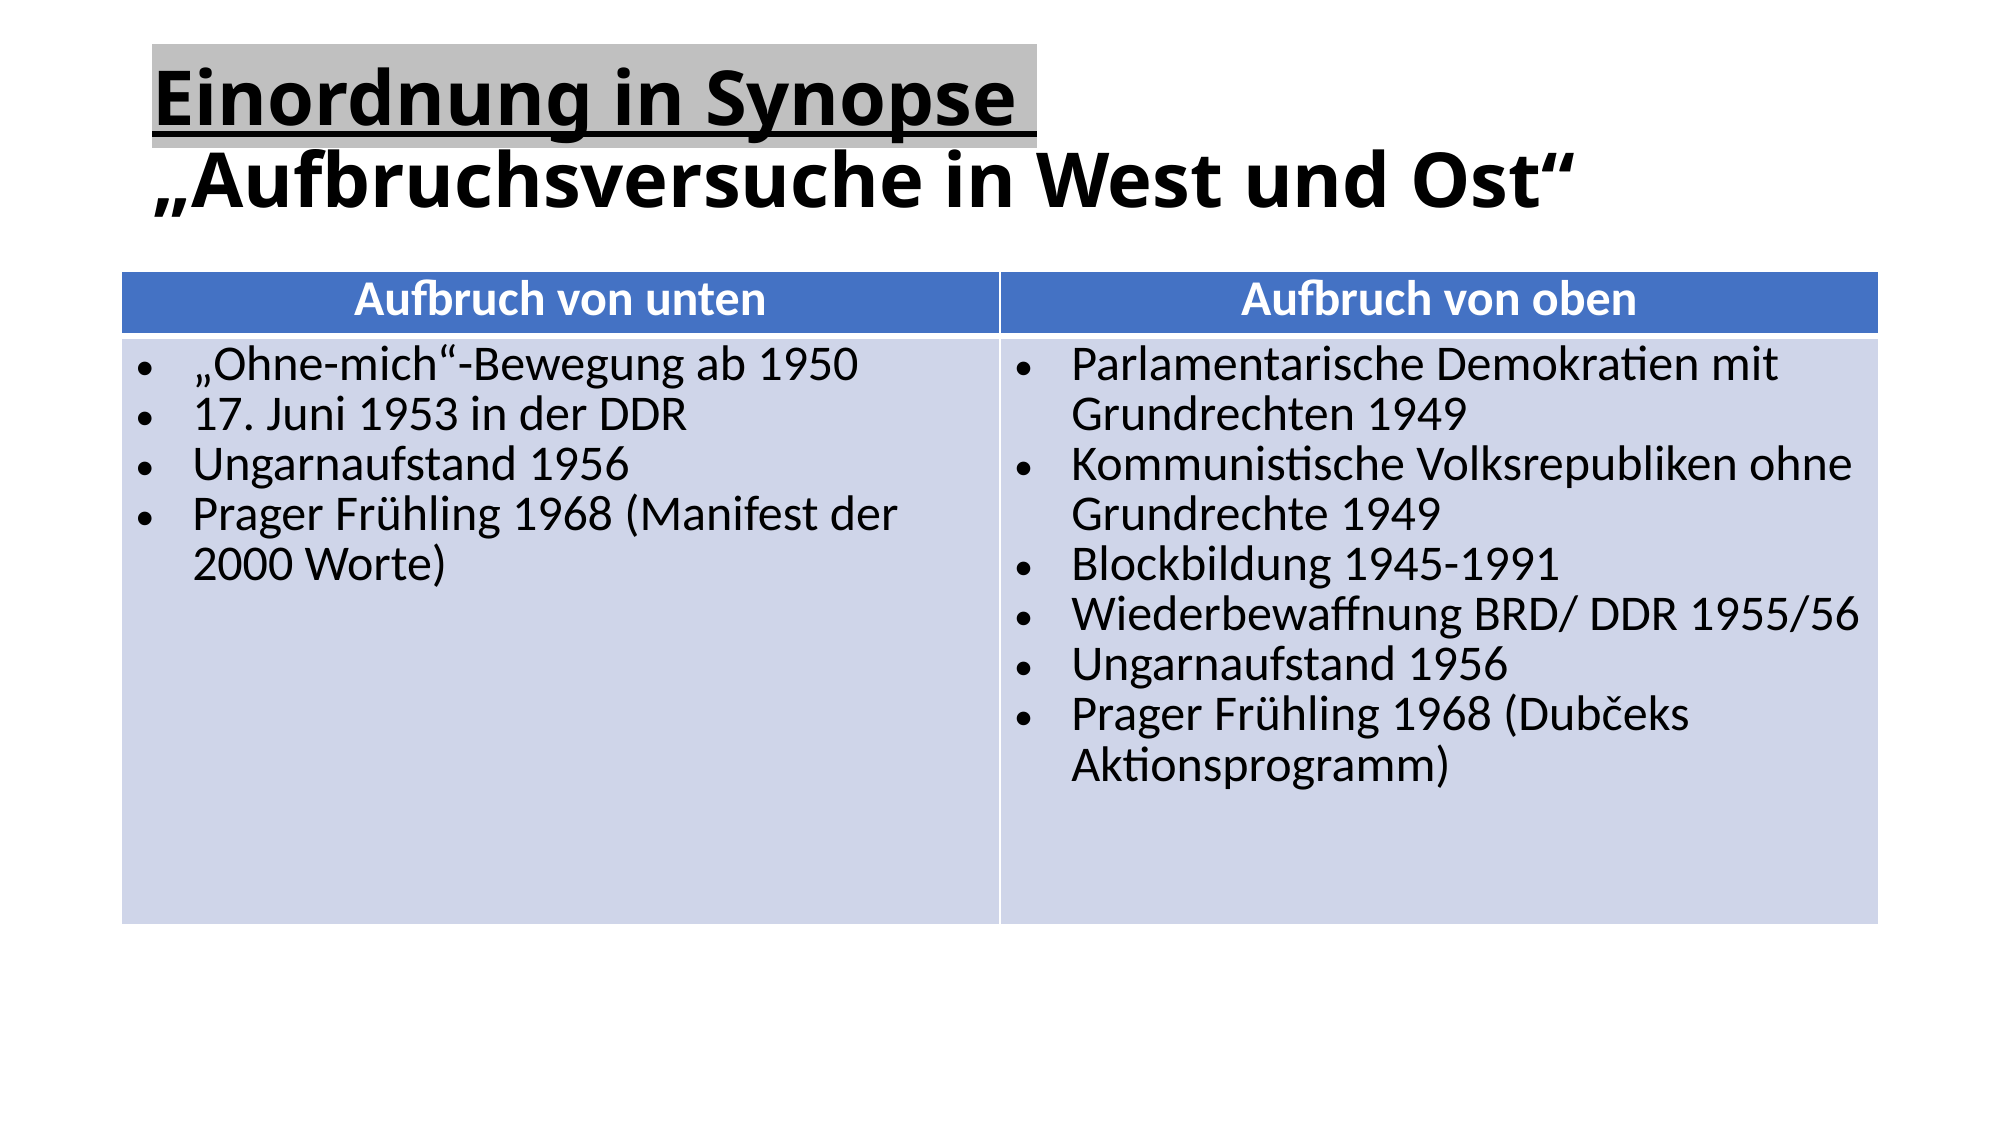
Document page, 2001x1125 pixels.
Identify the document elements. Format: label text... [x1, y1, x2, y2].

title Einordnung in Synopse „Aufbruchsversuche in West und Ost“ [137, 51, 1863, 232]
table_header Aufbruch von oben [1001, 272, 1878, 333]
table_cell „Ohne-mich“-Bewegung ab 1950 17. Juni 1953 in der DDR Ungarnaufstand 1956 Prager Frühling 1968 (Manifest der 2000 Worte) [122, 339, 999, 924]
table_header Aufbruch von unten [122, 272, 999, 333]
table_cell Parlamentarische Demokratien mit Grundrechten 1949 Kommunistische Volksrepubliken ohne Grundrechte 1949 Blockbildung 1945-1991 Wiederbewaffnung BRD/ DDR 1955/56 Ungarnaufstand 1956 Prager Frühling 1968 (Dubčeks Aktionsprogramm) [1001, 339, 1878, 924]
